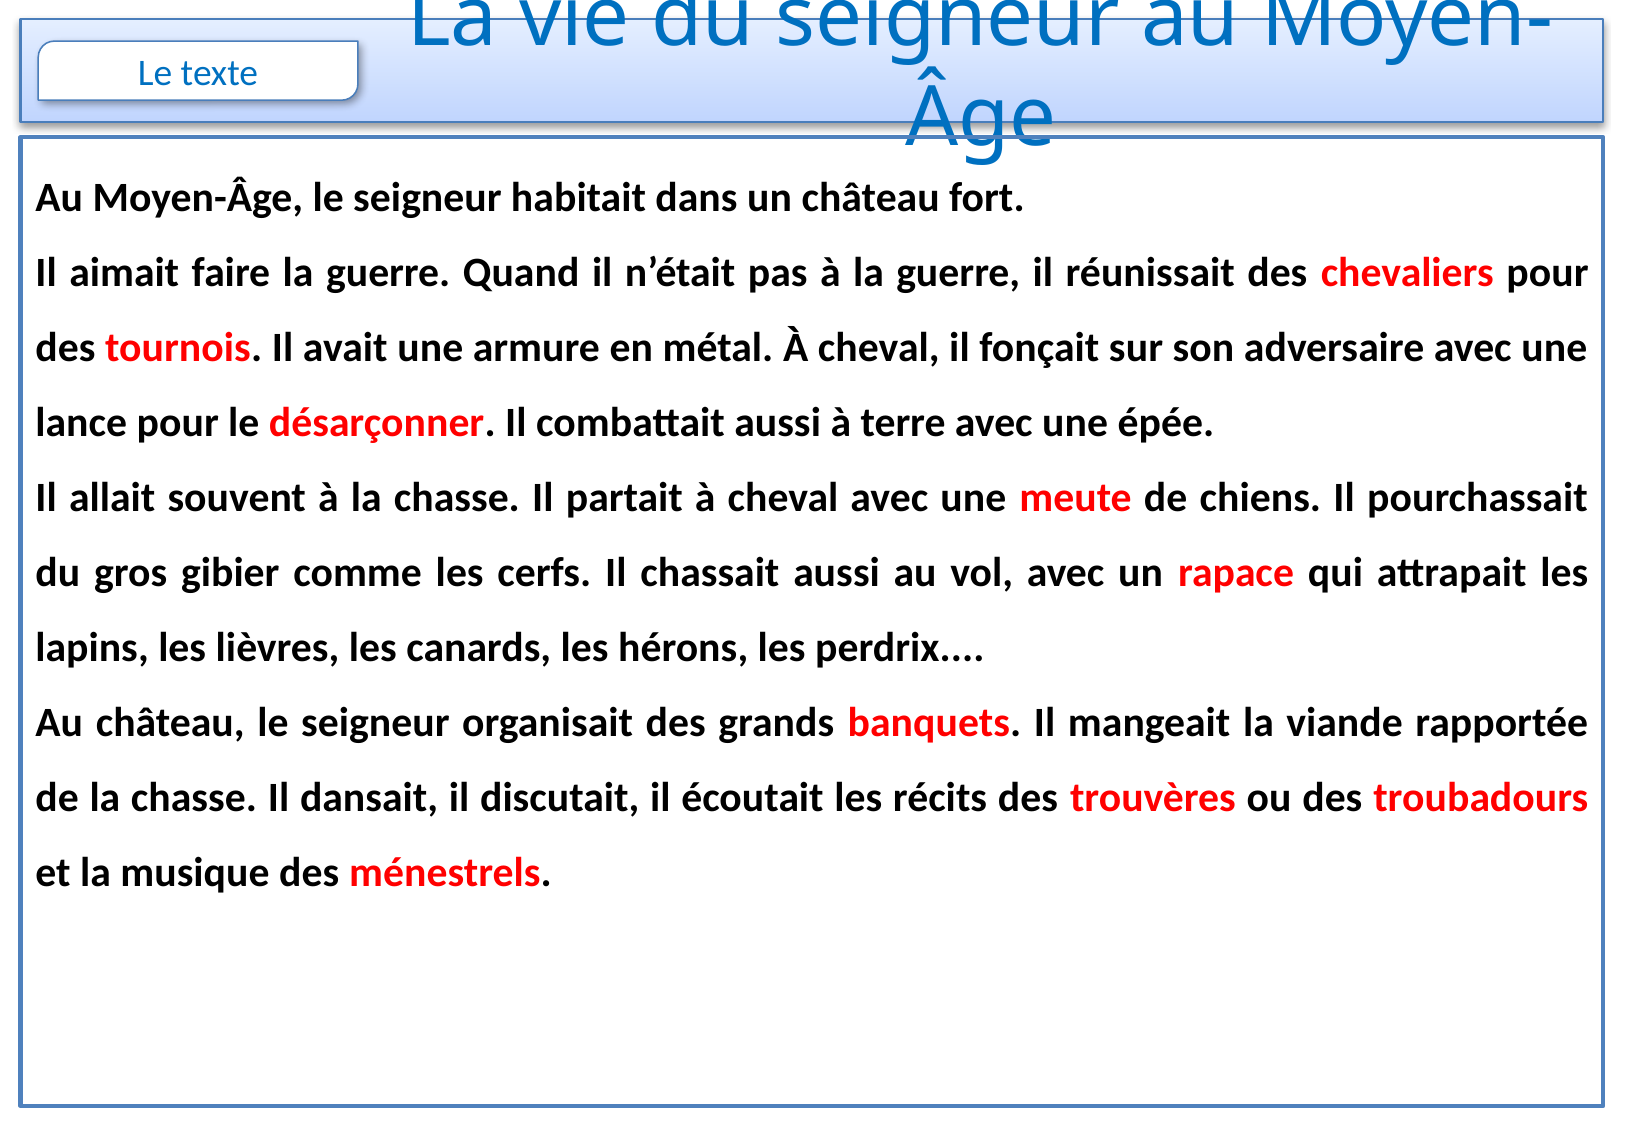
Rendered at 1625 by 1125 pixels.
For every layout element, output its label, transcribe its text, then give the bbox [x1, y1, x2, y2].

title La vie du seigneur au Moyen-Âge [357, 4, 1604, 120]
list Au Moyen-Âge, le seigneur habitait dans un château fort. Il aimait faire la guerre. Quand il n’était pas à la guerre, il réunissait des chevaliers pour des tournois. Il avait une armure en métal. À cheval, il fonçait sur son adversaire avec une lance pour le désarçonner. Il combattait aussi à terre avec une épée. Il allait souvent à la chasse. Il partait à cheval avec une meute de chiens. Il pourchassait du gros gibier comme les cerfs. Il chassait aussi au vol, avec un rapace qui attrapait les lapins, les lièvres, les canards, les hérons, les perdrix.... Au château, le seigneur organisait des grands banquets. Il mangeait la viande rapportée de la chasse. Il dansait, il discutait, il écoutait les récits des trouvères ou des troubadours et la musique des ménestrels. [18, 135, 1605, 1108]
